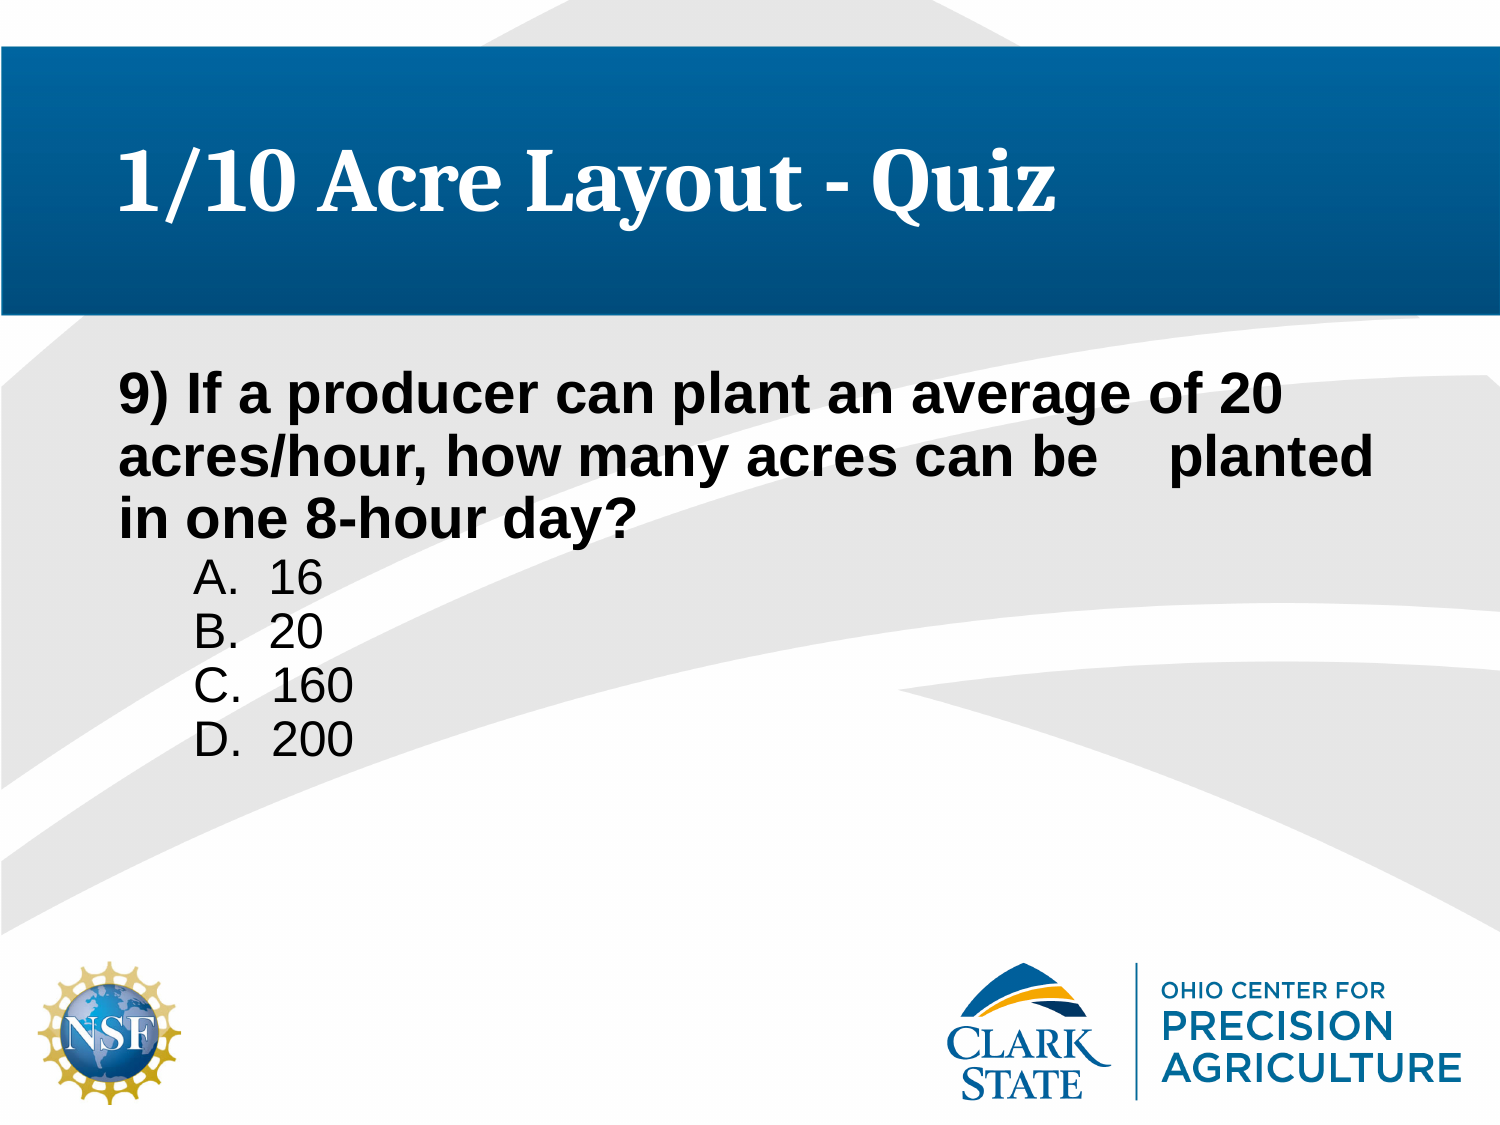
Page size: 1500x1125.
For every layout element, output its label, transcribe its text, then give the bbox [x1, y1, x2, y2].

picture [4, 49, 1500, 313]
picture [0, 0, 1500, 1125]
list 9) If a producer can plant an average of 20 acres/hour, how many acres can be planted in one 8-hour day? 16 20 160 200 [103, 355, 1397, 897]
title 1/10 Acre Layout - Quiz [103, 50, 1397, 313]
